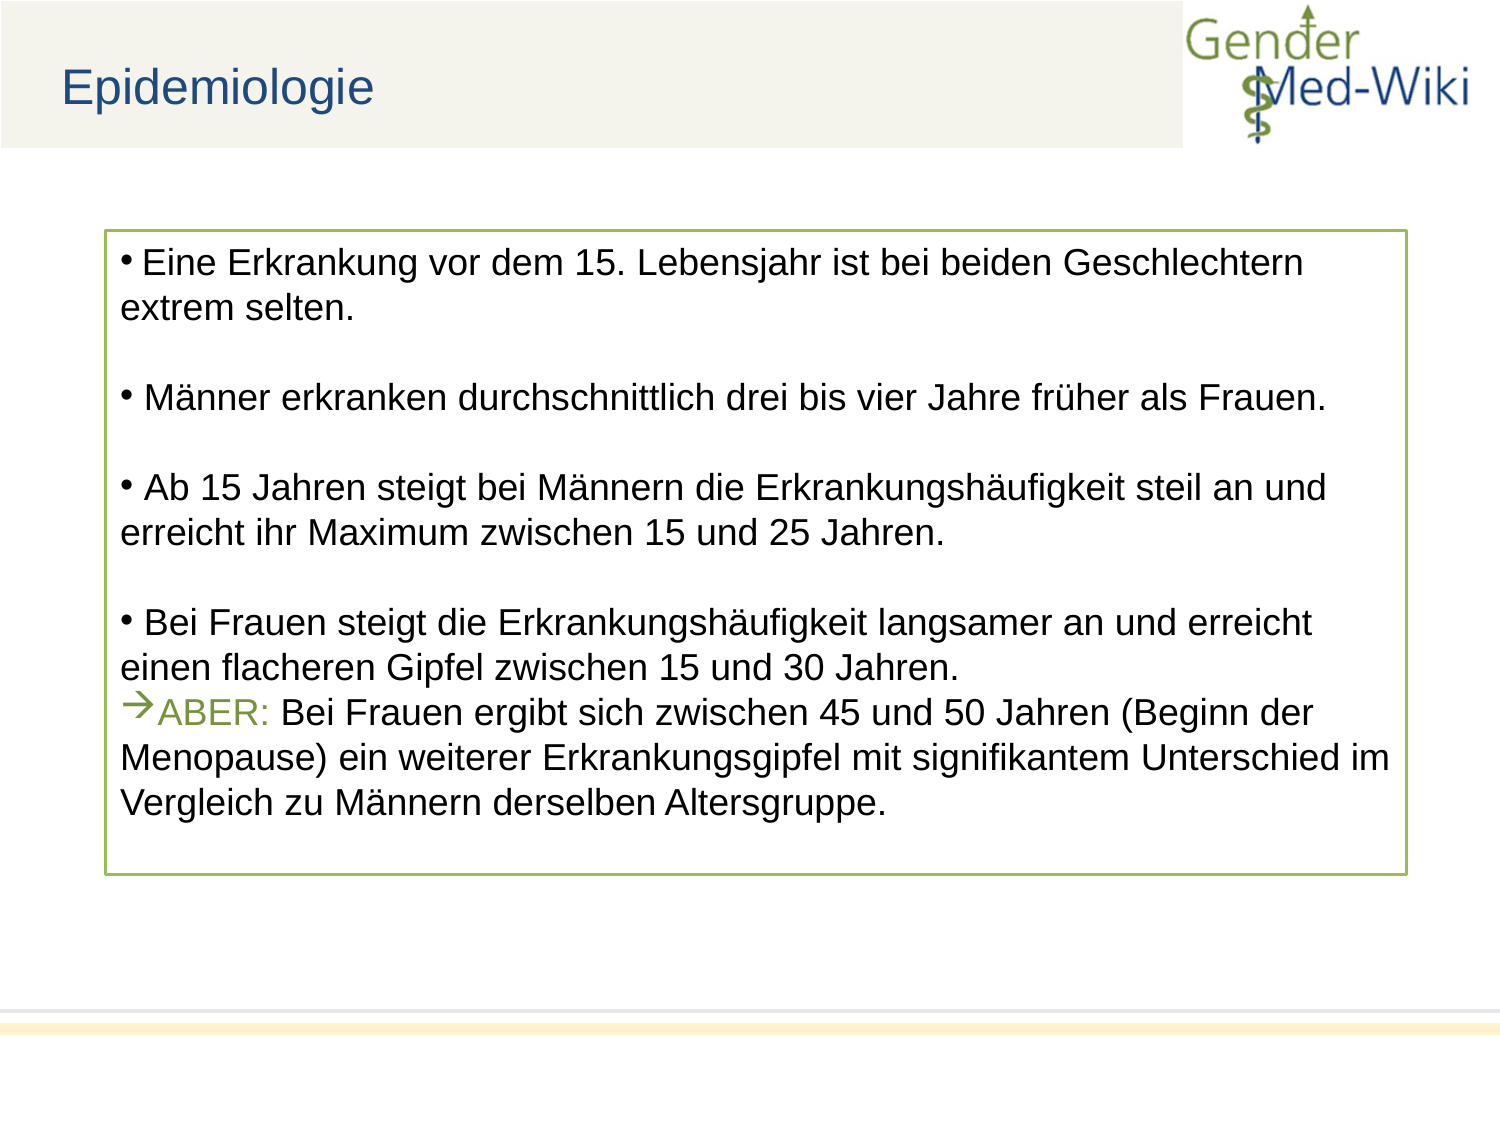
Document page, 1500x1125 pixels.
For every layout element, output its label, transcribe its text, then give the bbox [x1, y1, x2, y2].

text_box Epidemiologie [46, 46, 879, 122]
picture [1183, 0, 1471, 149]
text_box Eine Erkrankung vor dem 15. Lebensjahr ist bei beiden Geschlechtern extrem selten. Männer erkranken durchschnittlich drei bis vier Jahre früher als Frauen. Ab 15 Jahren steigt bei Männern die Erkrankungshäufigkeit steil an und erreicht ihr Maximum zwischen 15 und 25 Jahren. Bei Frauen steigt die Erkrankungshäufigkeit langsamer an und erreicht einen flacheren Gipfel zwischen 15 und 30 Jahren. ABER: Bei Frauen ergibt sich zwischen 45 und 50 Jahren (Beginn der Menopause) ein weiterer Erkrankungsgipfel mit signifikantem Unterschied im Vergleich zu Männern derselben Altersgruppe. [105, 230, 1407, 875]
text_box [0, 1023, 1500, 1035]
